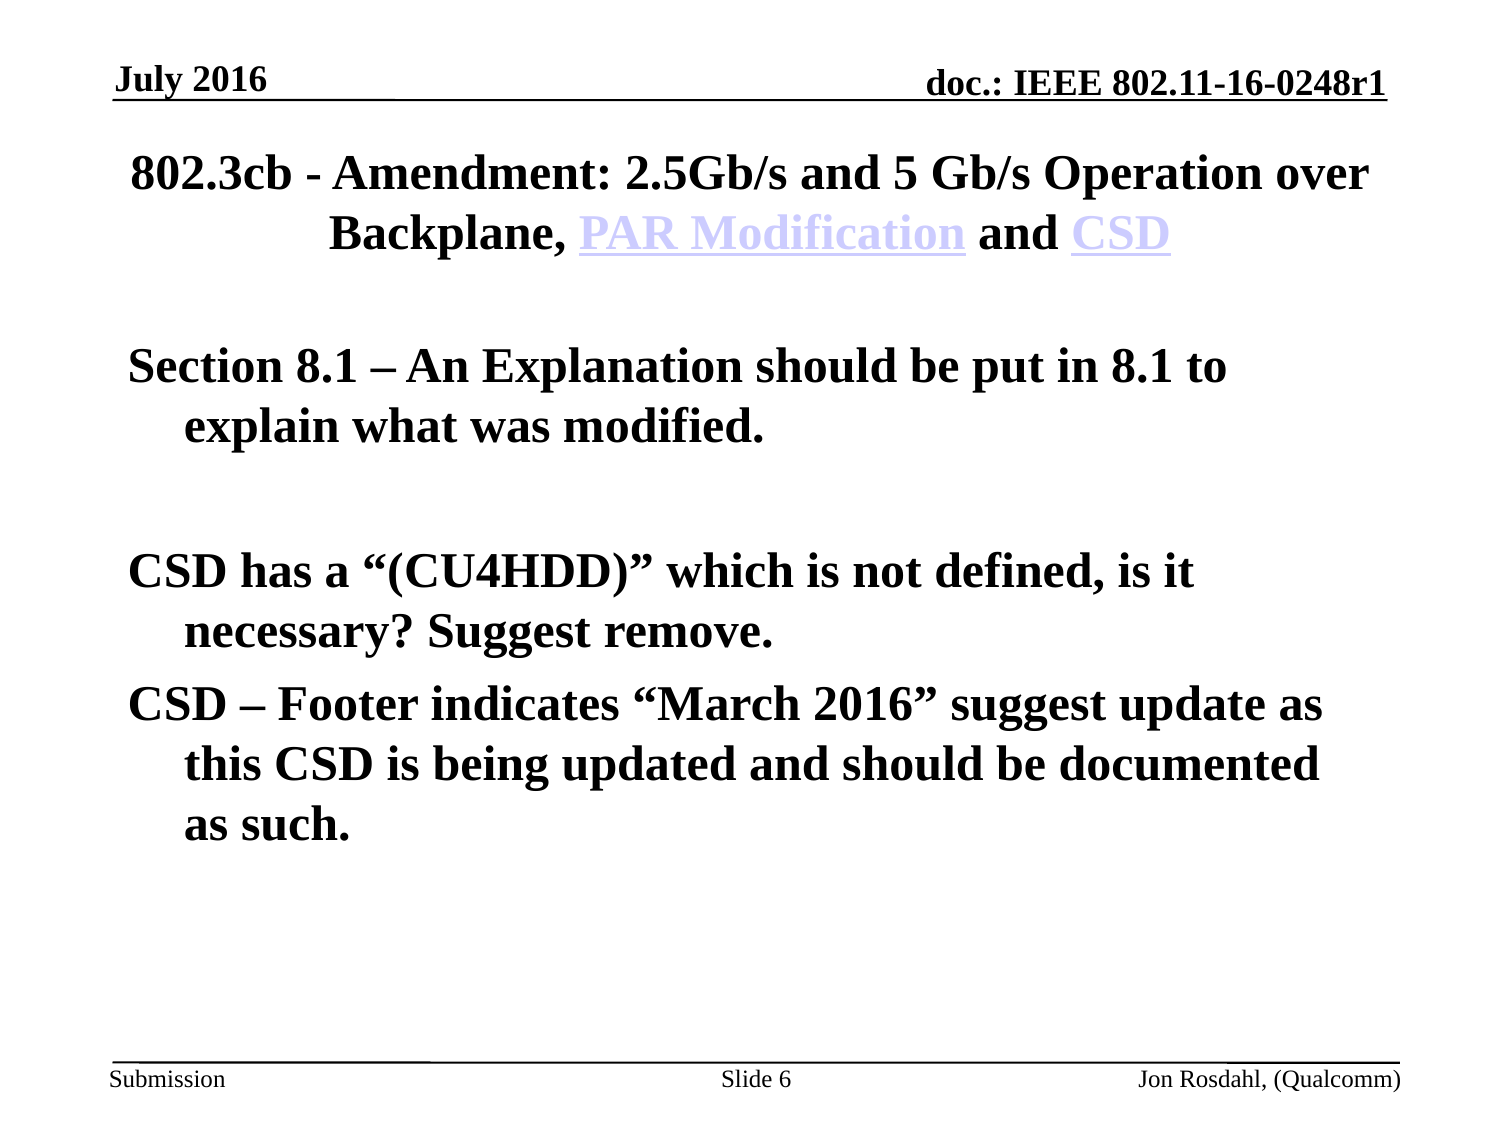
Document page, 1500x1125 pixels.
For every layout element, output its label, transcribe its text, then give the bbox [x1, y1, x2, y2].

slide_number Slide 6 [712, 1061, 800, 1123]
title 802.3cb - Amendment: 2.5Gb/s and 5 Gb/s Operation over Backplane, PAR Modification and CSD [112, 112, 1388, 288]
list Section 8.1 – An Explanation should be put in 8.1 to explain what was modified. CSD has a “(CU4HDD)” which is not defined, is it necessary? Suggest remove. CSD – Footer indicates “March 2016” suggest update as this CSD is being updated and should be documented as such. [112, 324, 1388, 1000]
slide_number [114, 54, 423, 100]
footer Jon Rosdahl, (Qualcomm) [878, 1061, 1402, 1093]
